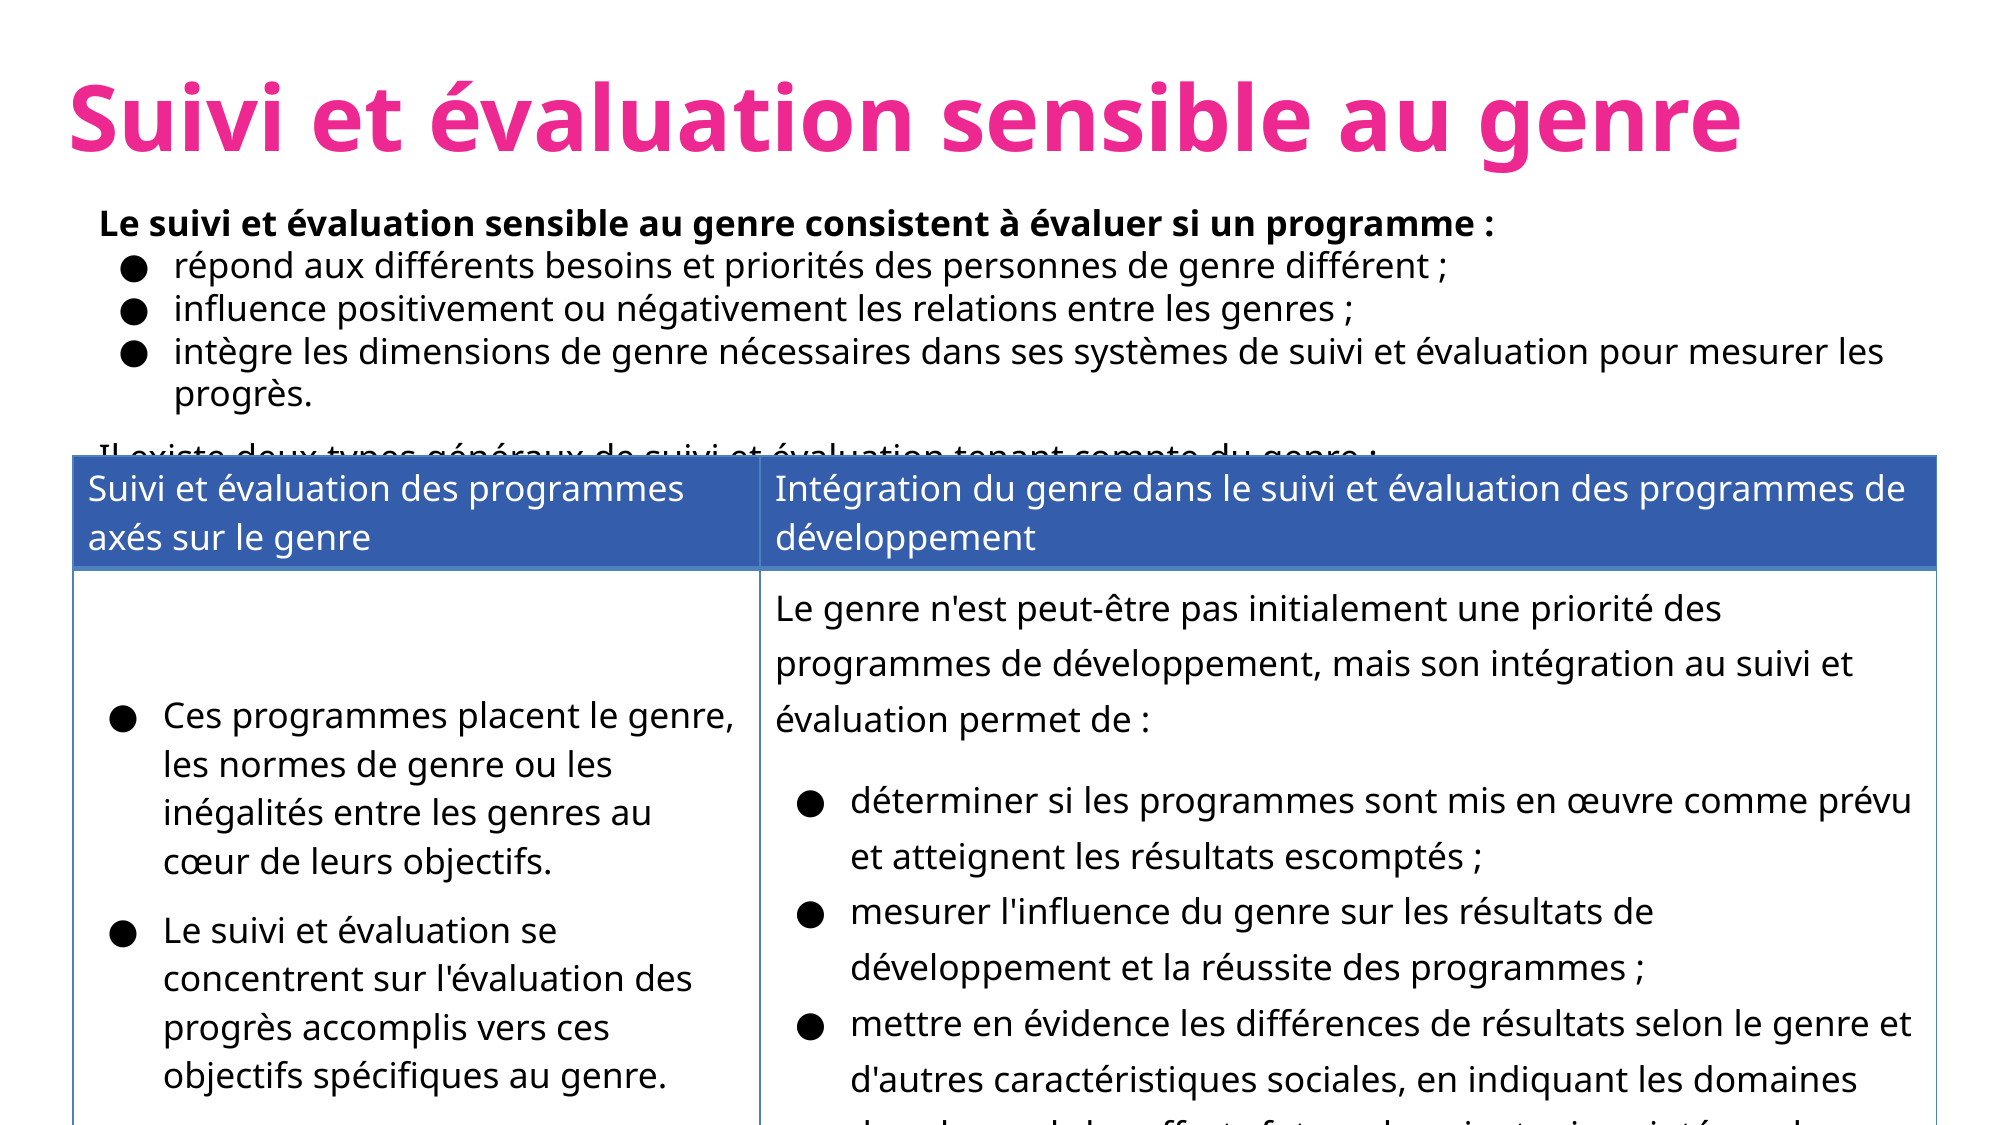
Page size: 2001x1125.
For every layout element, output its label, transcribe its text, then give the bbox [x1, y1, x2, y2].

table_header Intégration du genre dans le suivi et évaluation des programmes de développement [761, 457, 1936, 566]
table_cell Le genre n'est peut-être pas initialement une priorité des programmes de développement, mais son intégration au suivi et évaluation permet de : déterminer si les programmes sont mis en œuvre comme prévu et atteignent les résultats escomptés ; mesurer l'influence du genre sur les résultats de développement et la réussite des programmes ; mettre en évidence les différences de résultats selon le genre et d'autres caractéristiques sociales, en indiquant les domaines dans lesquels les efforts futurs devraient mieux intégrer les considérations de genre. [761, 571, 1936, 1125]
title Suivi et évaluation sensible au genre [68, 59, 1932, 186]
table_cell Ces programmes placent le genre, les normes de genre ou les inégalités entre les genres au cœur de leurs objectifs. Le suivi et évaluation se concentrent sur l'évaluation des progrès accomplis vers ces objectifs spécifiques au genre. [74, 571, 759, 1125]
list Le suivi et évaluation sensible au genre consistent à évaluer si un programme : répond aux différents besoins et priorités des personnes de genre différent ; influence positivement ou négativement les relations entre les genres ; intègre les dimensions de genre nécessaires dans ses systèmes de suivi et évaluation pour mesurer les progrès. Il existe deux types généraux de suivi et évaluation tenant compte du genre : [98, 201, 1947, 374]
table_header Suivi et évaluation des programmes axés sur le genre [74, 457, 759, 566]
